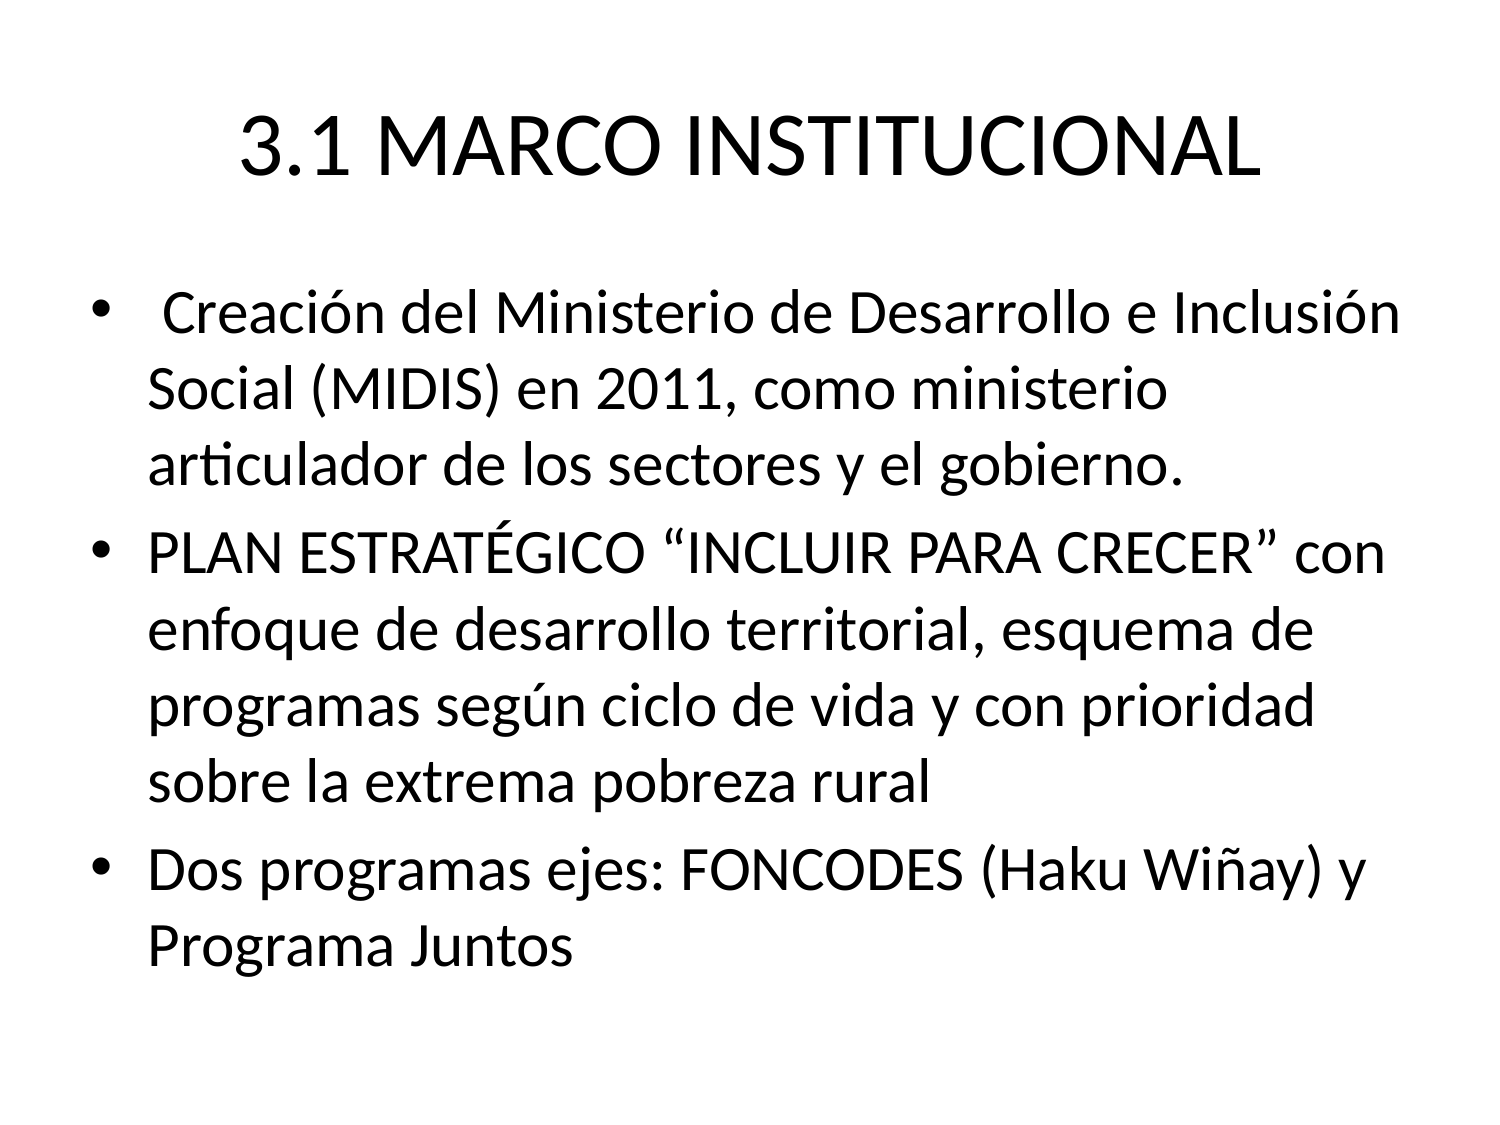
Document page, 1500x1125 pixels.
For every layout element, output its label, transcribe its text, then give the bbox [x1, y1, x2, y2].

title 3.1 MARCO INSTITUCIONAL [75, 45, 1425, 233]
list Creación del Ministerio de Desarrollo e Inclusión Social (MIDIS) en 2011, como ministerio articulador de los sectores y el gobierno. PLAN ESTRATÉGICO “INCLUIR PARA CRECER” con enfoque de desarrollo territorial, esquema de programas según ciclo de vida y con prioridad sobre la extrema pobreza rural Dos programas ejes: FONCODES (Haku Wiñay) y Programa Juntos [75, 262, 1425, 1005]
